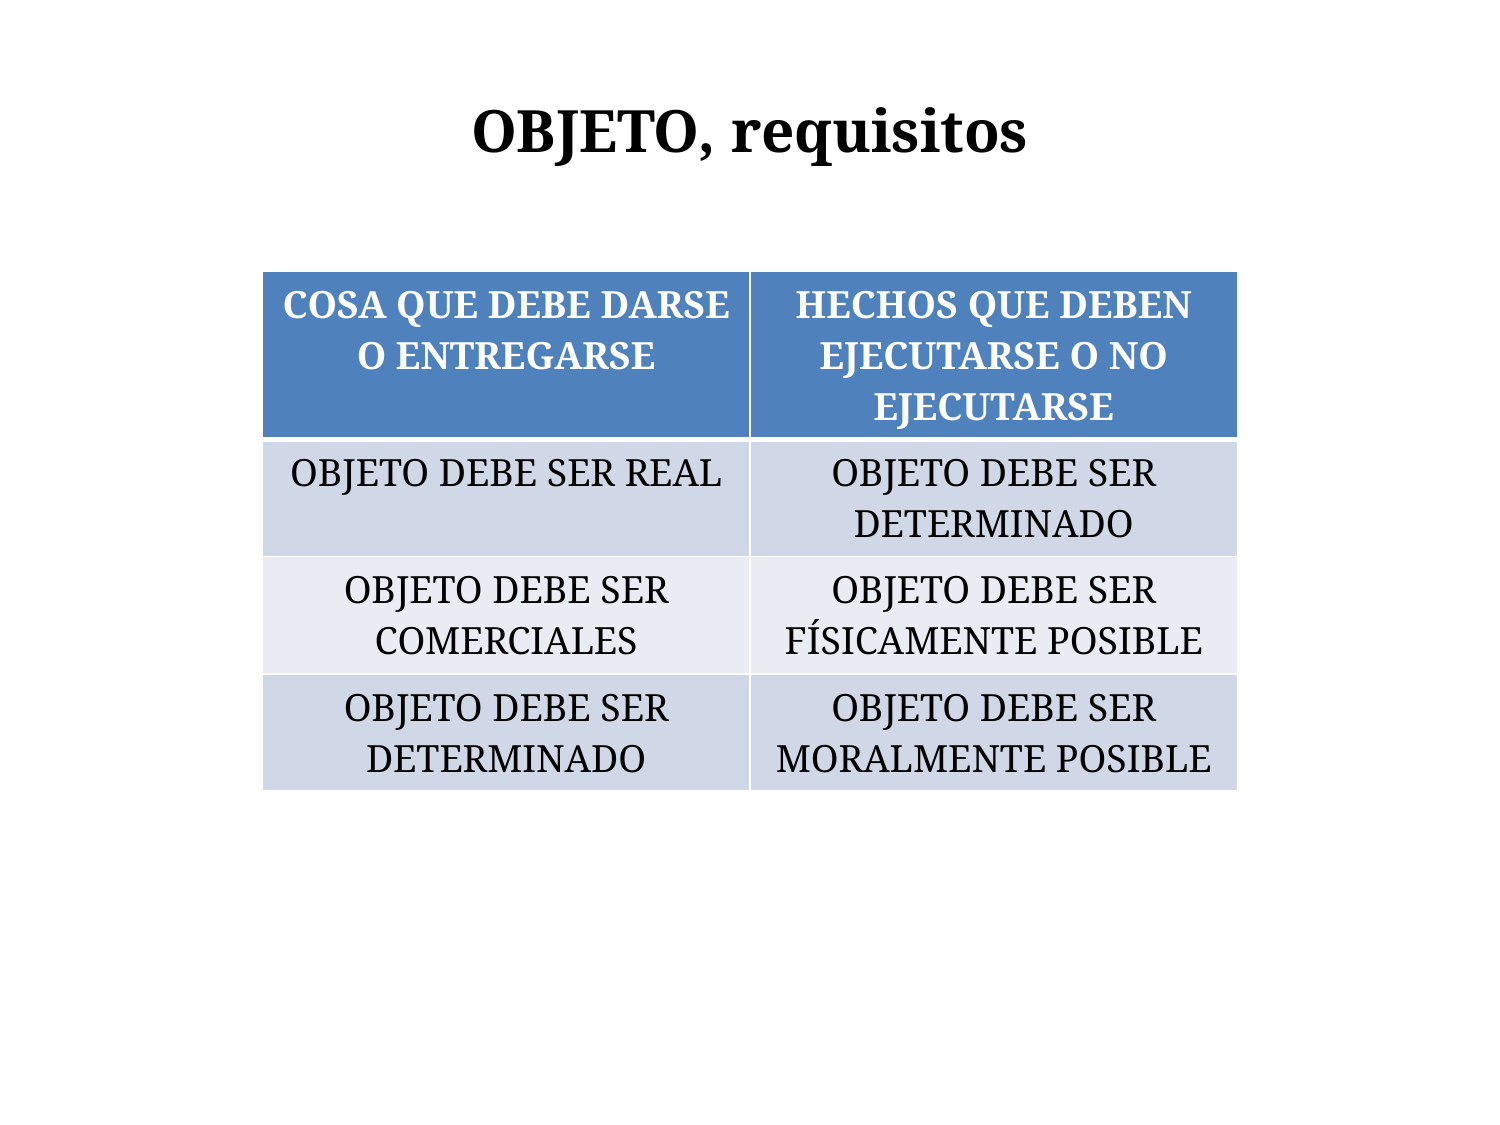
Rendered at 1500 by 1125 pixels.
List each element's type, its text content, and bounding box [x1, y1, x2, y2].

table_header COSA QUE DEBE DARSE O ENTREGARSE [263, 272, 749, 437]
table_cell OBJETO DEBE SER DETERMINADO [263, 675, 749, 790]
table_cell OBJETO DEBE SER MORALMENTE POSIBLE [751, 675, 1237, 790]
title OBJETO, requisitos [75, 45, 1425, 213]
table_cell OBJETO DEBE SER COMERCIALES [263, 557, 749, 673]
table_cell OBJETO DEBE SER DETERMINADO [751, 442, 1237, 556]
table_header HECHOS QUE DEBEN EJECUTARSE O NO EJECUTARSE [751, 272, 1237, 437]
table_cell OBJETO DEBE SER FÍSICAMENTE POSIBLE [751, 557, 1237, 673]
table_cell OBJETO DEBE SER REAL [263, 442, 749, 556]
